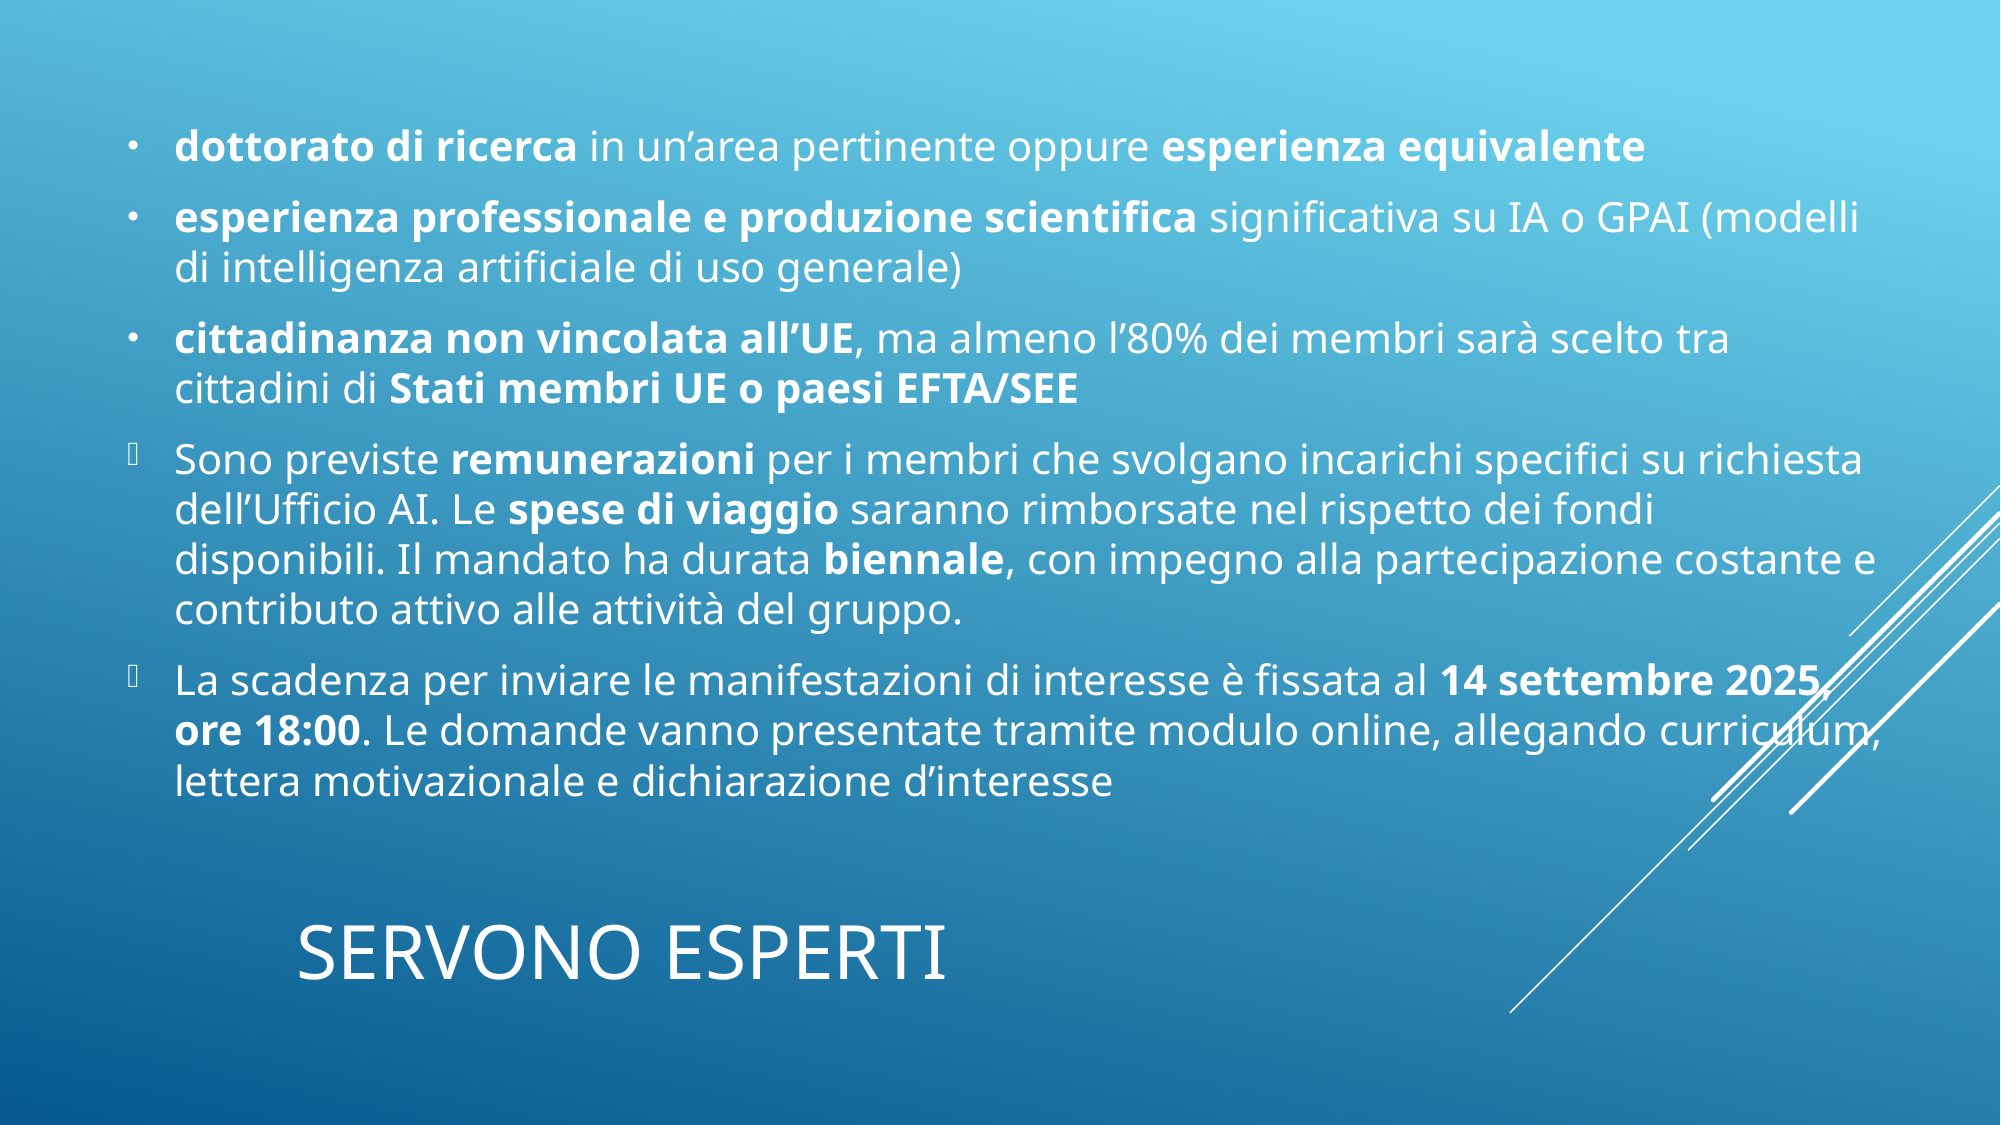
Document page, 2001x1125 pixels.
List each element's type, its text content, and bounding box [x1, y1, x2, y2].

list dottorato di ricerca in un’area pertinente oppure esperienza equivalente esperienza professionale e produzione scientifica significativa su IA o GPAI (modelli di intelligenza artificiale di uso generale) cittadinanza non vincolata all’UE, ma almeno l’80% dei membri sarà scelto tra cittadini di Stati membri UE o paesi EFTA/SEE Sono previste remunerazioni per i membri che svolgano incarichi specifici su richiesta dell’Ufficio AI. Le spese di viaggio saranno rimborsate nel rispetto dei fondi disponibili. Il mandato ha durata biennale, con impegno alla partecipazione costante e contributo attivo alle attività del gruppo. La scadenza per inviare le manifestazioni di interesse è fissata al 14 settembre 2025, ore 18:00. Le domande vanno presentate tramite modulo online, allegando curriculum, lettera motivazionale e dichiarazione d’interesse [112, 112, 1903, 826]
title SERVONO ESPERTI [281, 826, 1682, 1073]
